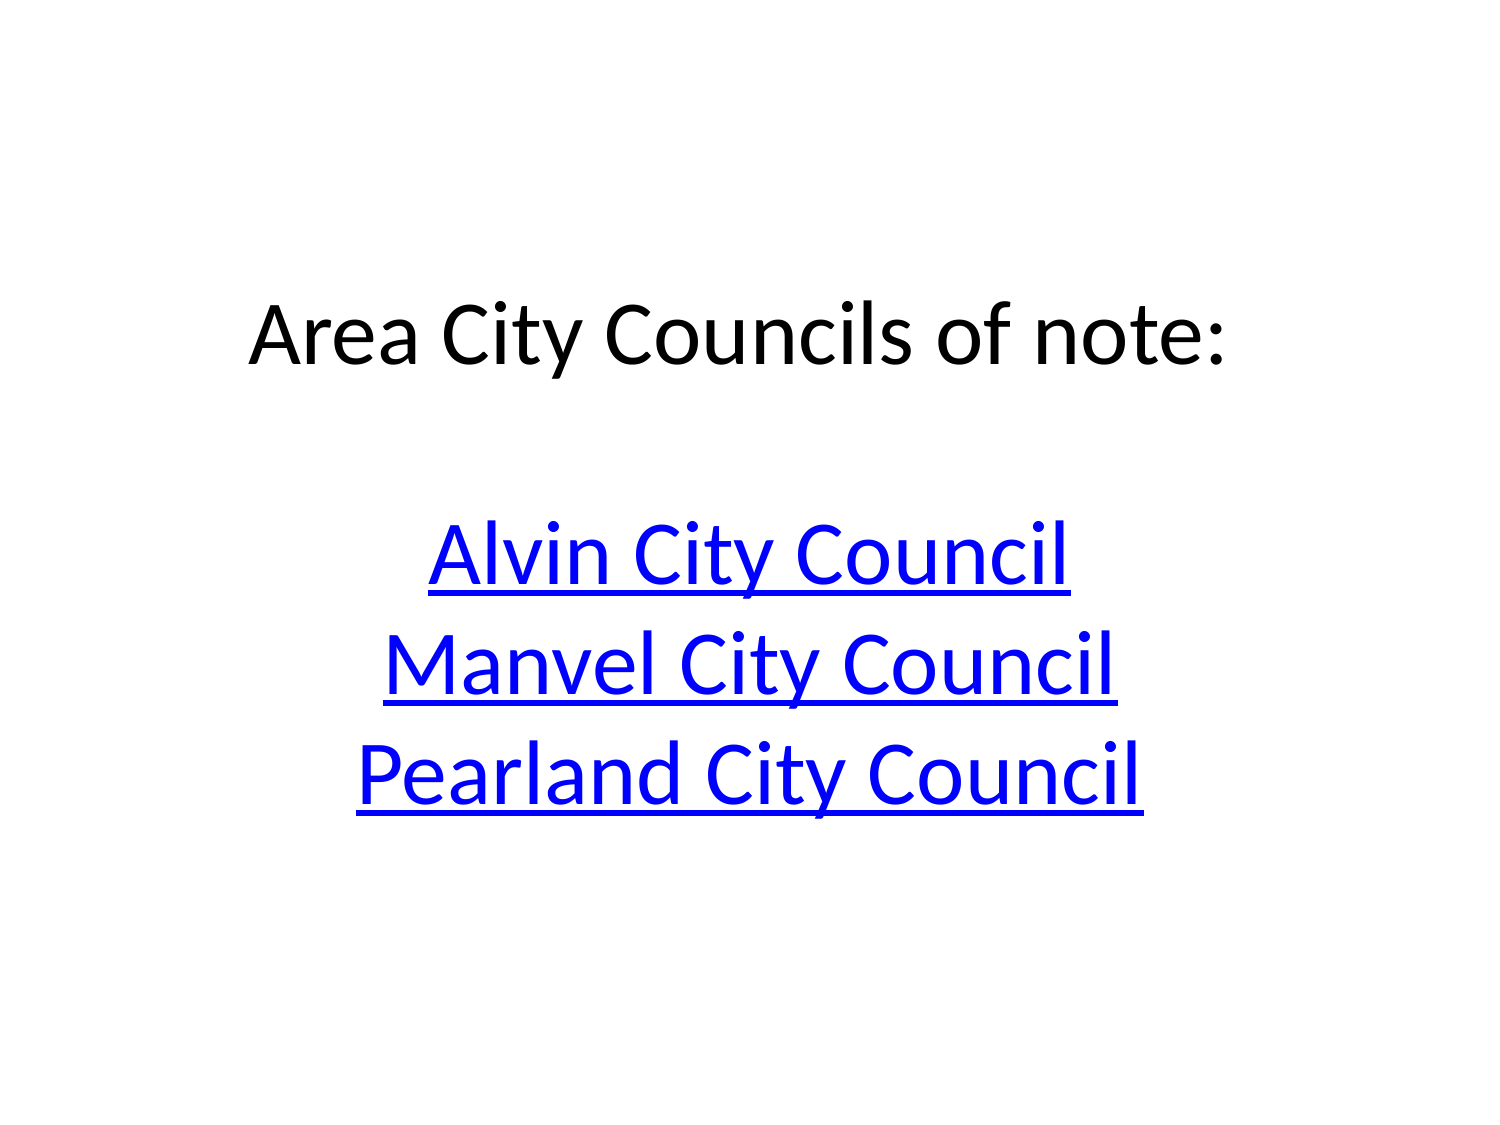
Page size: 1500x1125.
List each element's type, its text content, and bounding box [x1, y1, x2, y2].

title Area City Councils of note: Alvin City Council Manvel City Council Pearland City Council [74, 44, 1426, 1051]
